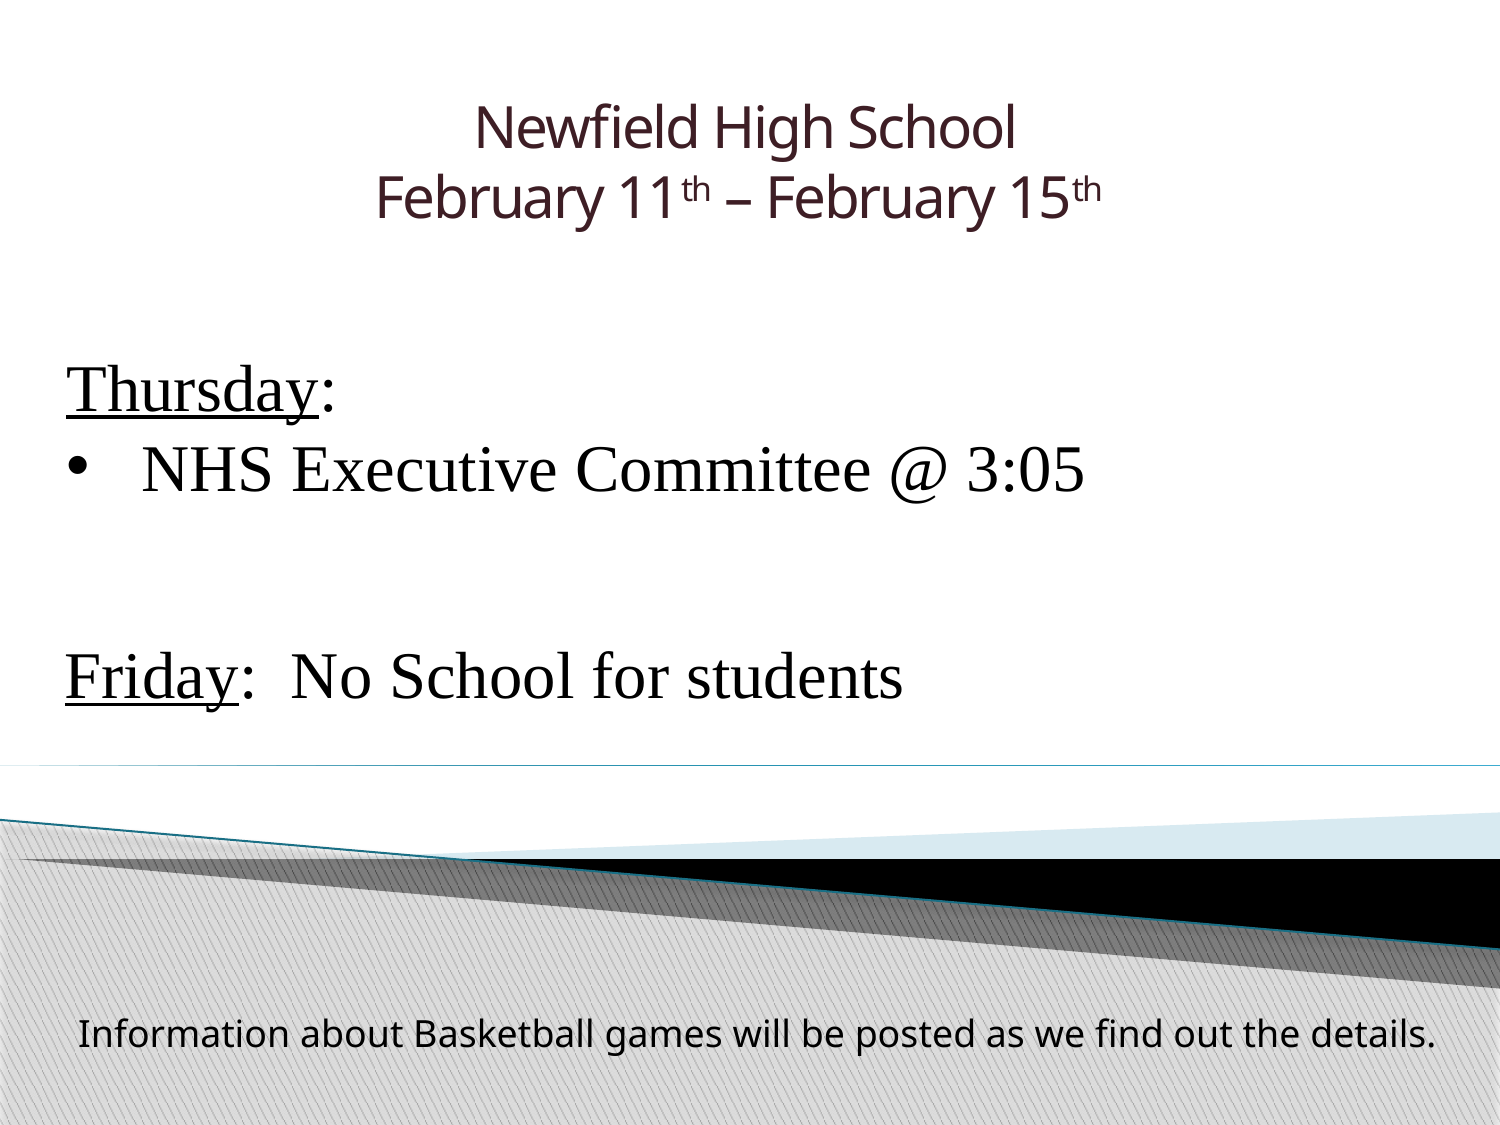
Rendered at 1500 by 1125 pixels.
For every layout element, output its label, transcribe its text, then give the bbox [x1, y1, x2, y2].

text_box Friday: No School for students [49, 624, 1463, 720]
text_box Newfield High School February 11th – February 15th [49, 62, 1413, 238]
text_box Information about Basketball games will be posted as we find out the details. [63, 1002, 1453, 1062]
picture [5, 859, 1500, 989]
text_box Thursday: NHS Executive Committee @ 3:05 [51, 337, 1465, 513]
